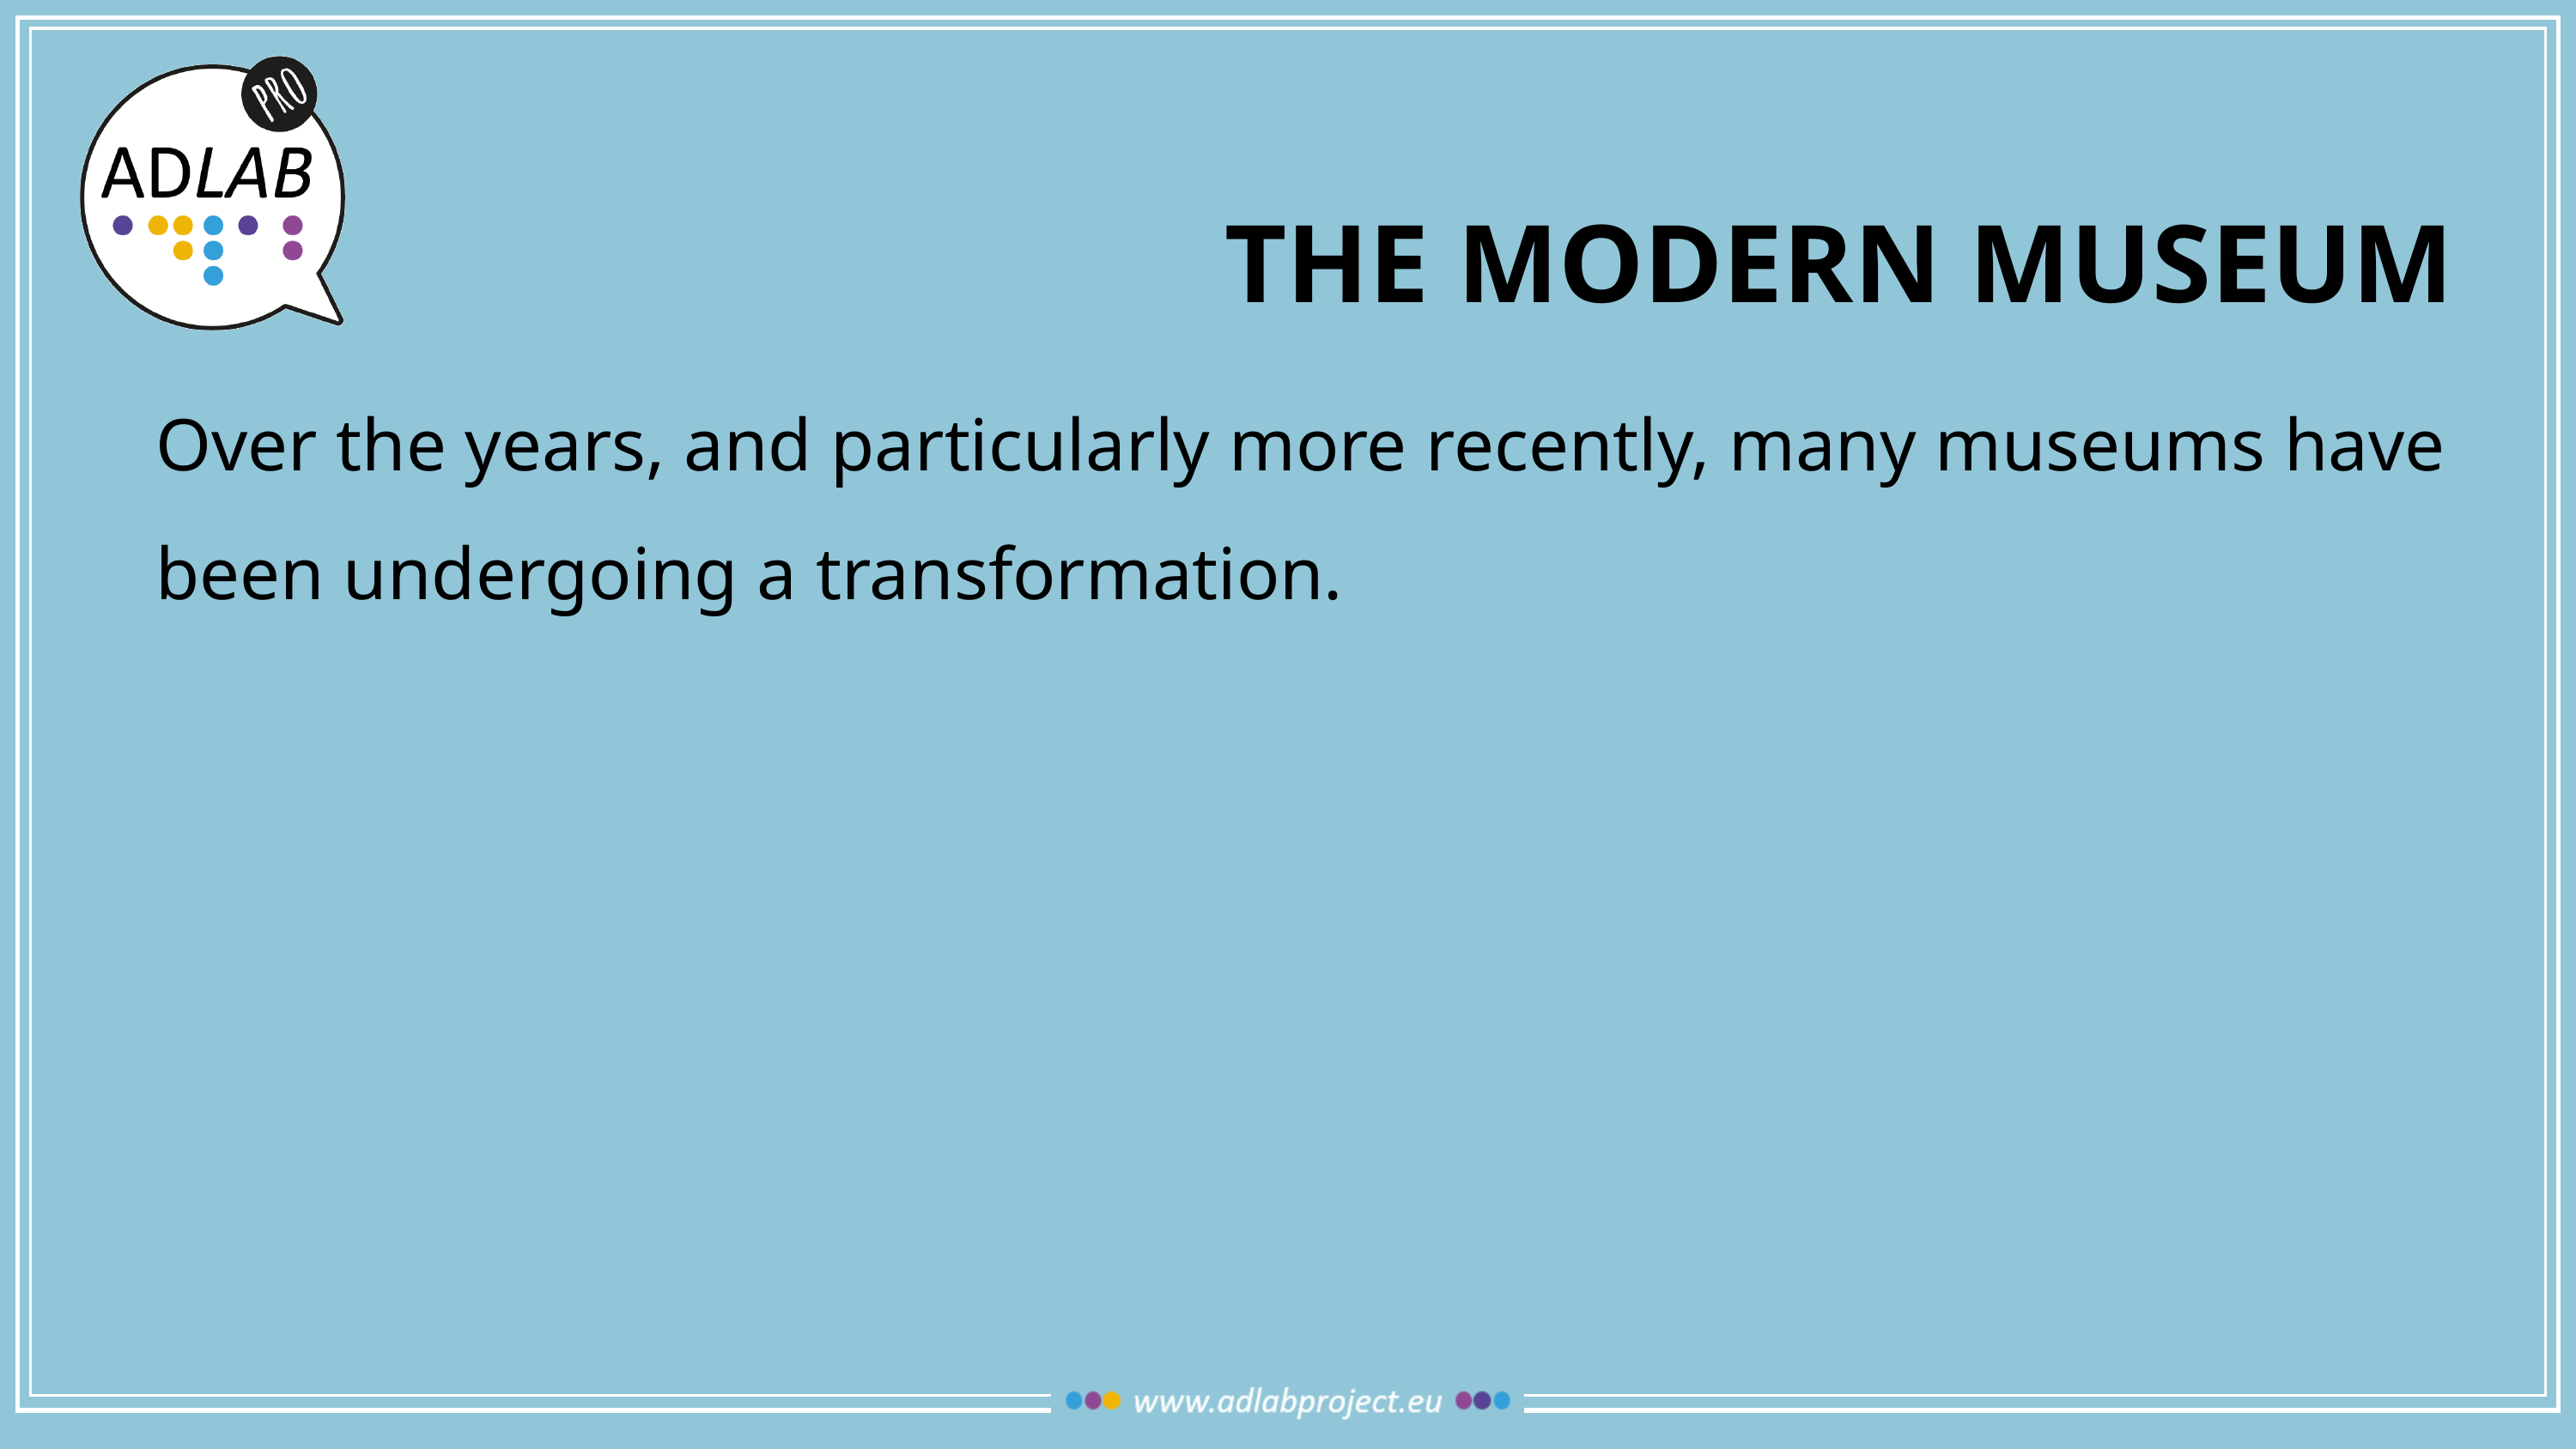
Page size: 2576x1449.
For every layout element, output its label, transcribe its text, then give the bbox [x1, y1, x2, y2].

title The modern Museum [384, 70, 2467, 350]
picture [72, 49, 353, 330]
picture [1051, 1378, 1524, 1429]
list Over the years, and particularly more recently, many museums have been undergoing a transformation. [143, 350, 2467, 1056]
